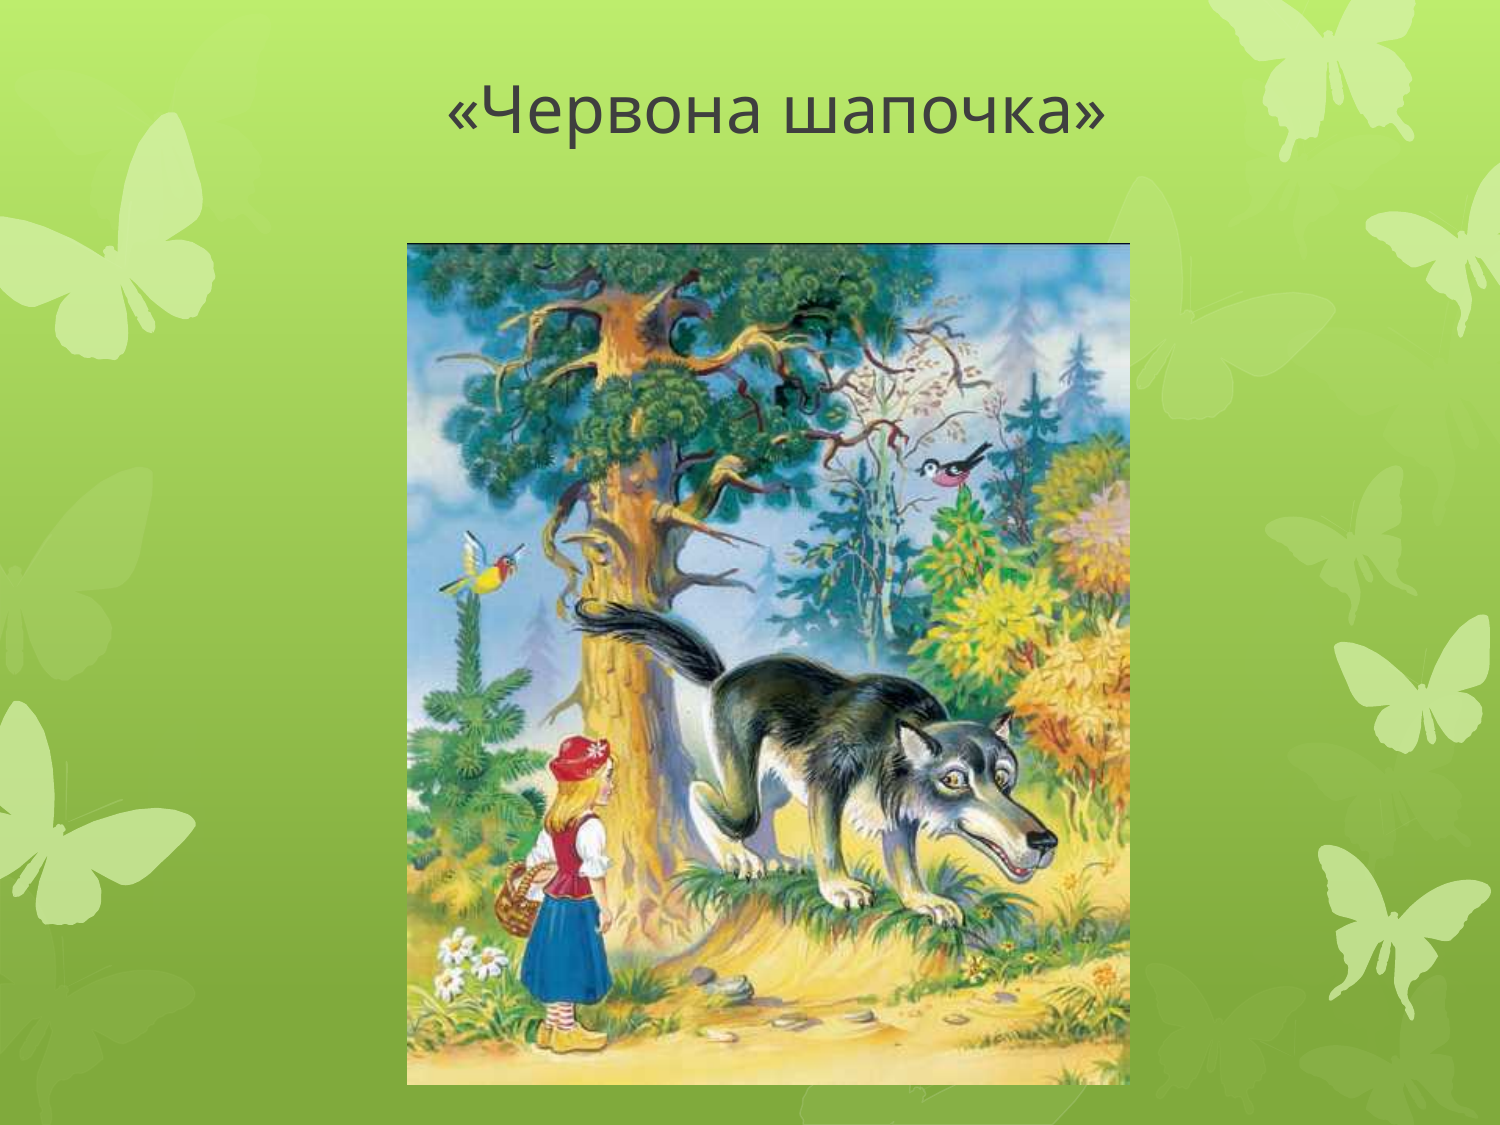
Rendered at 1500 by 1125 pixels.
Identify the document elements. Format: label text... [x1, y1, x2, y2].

picture [407, 243, 1130, 1085]
title «Червона шапочка» [431, 30, 1353, 183]
